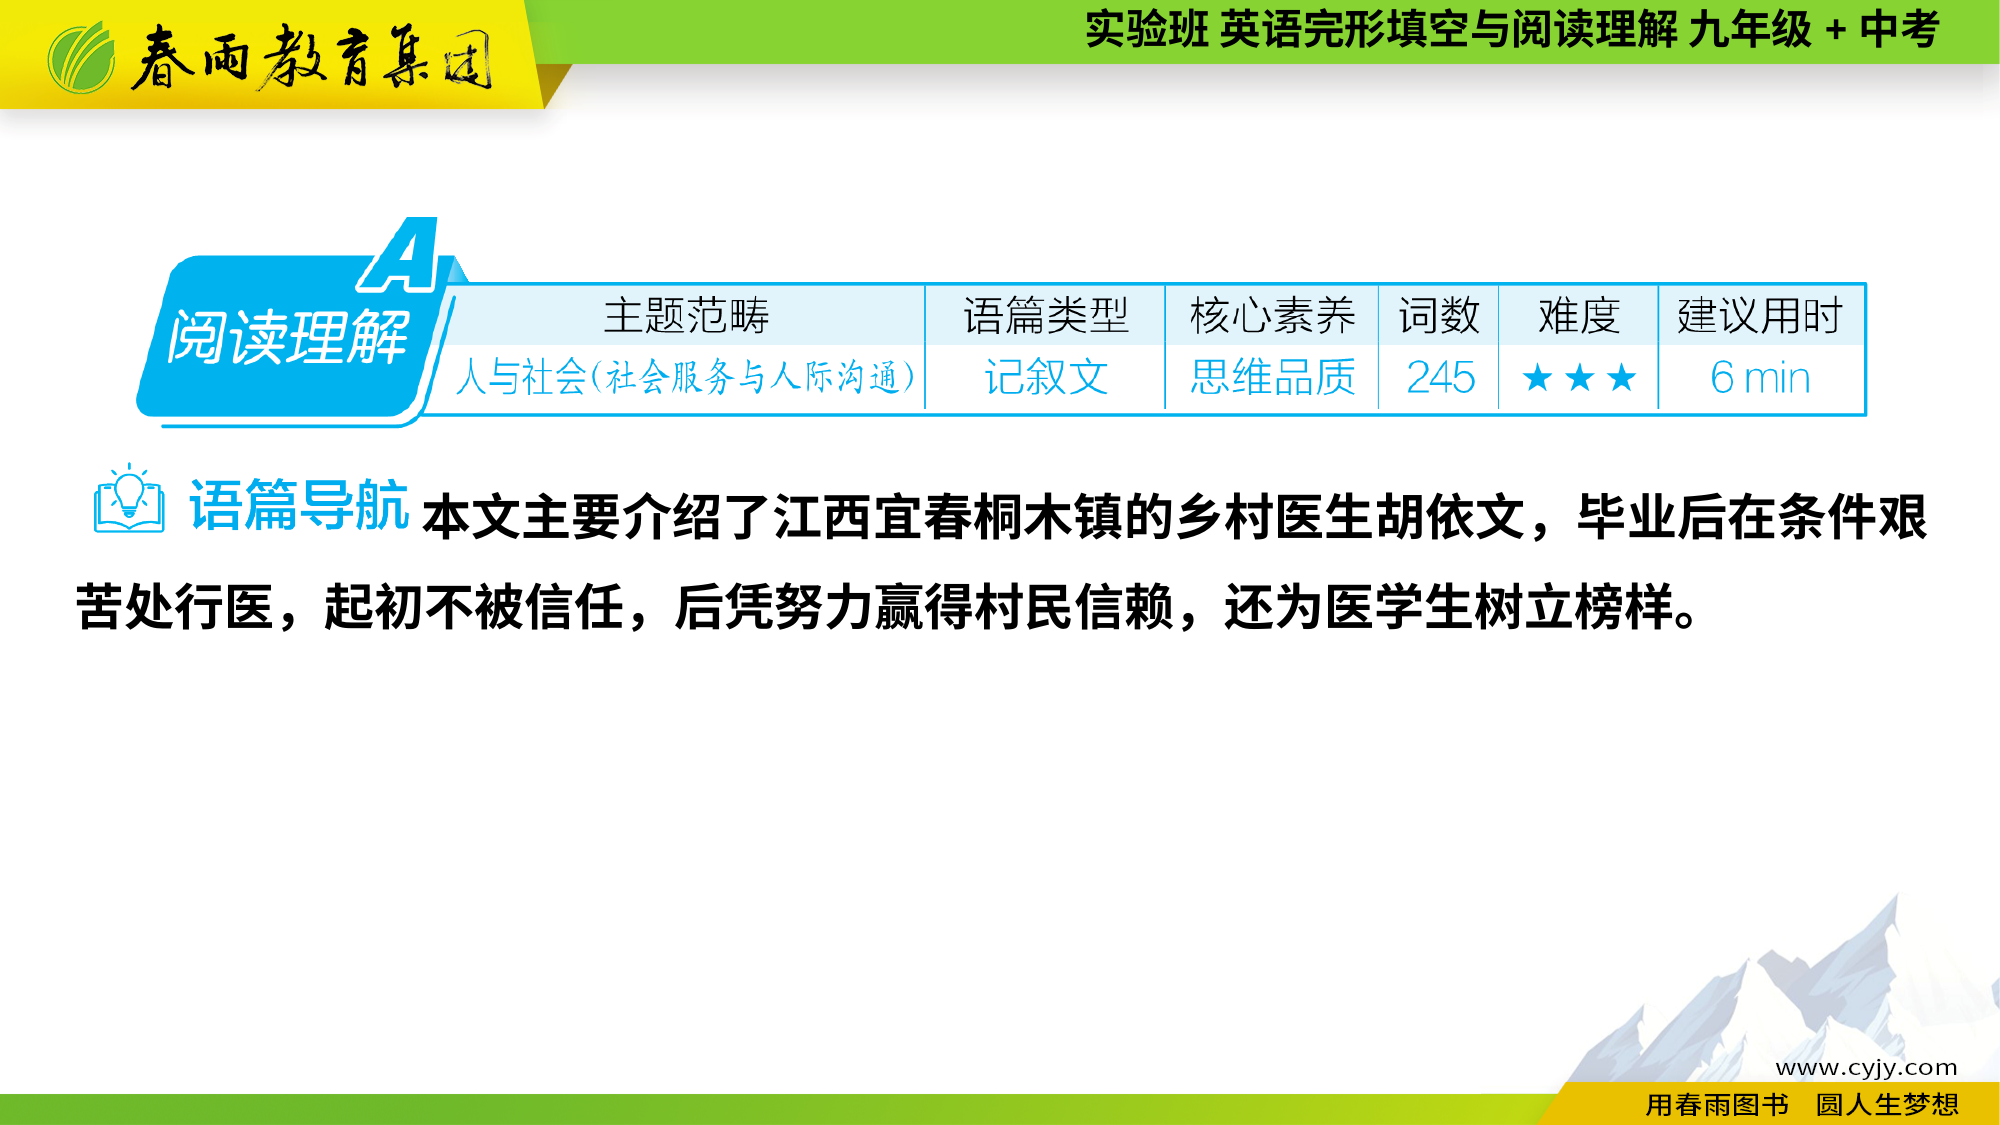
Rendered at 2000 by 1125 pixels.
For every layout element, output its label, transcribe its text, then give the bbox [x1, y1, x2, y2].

picture [0, 0, 2000, 1125]
list 本文主要介绍了江西宜春桐木镇的乡村医生胡依文，毕业后在条件艰苦处行医，起初不被信任，后凭努力赢得村民信赖，还为医学生树立榜样。 [59, 447, 1944, 634]
